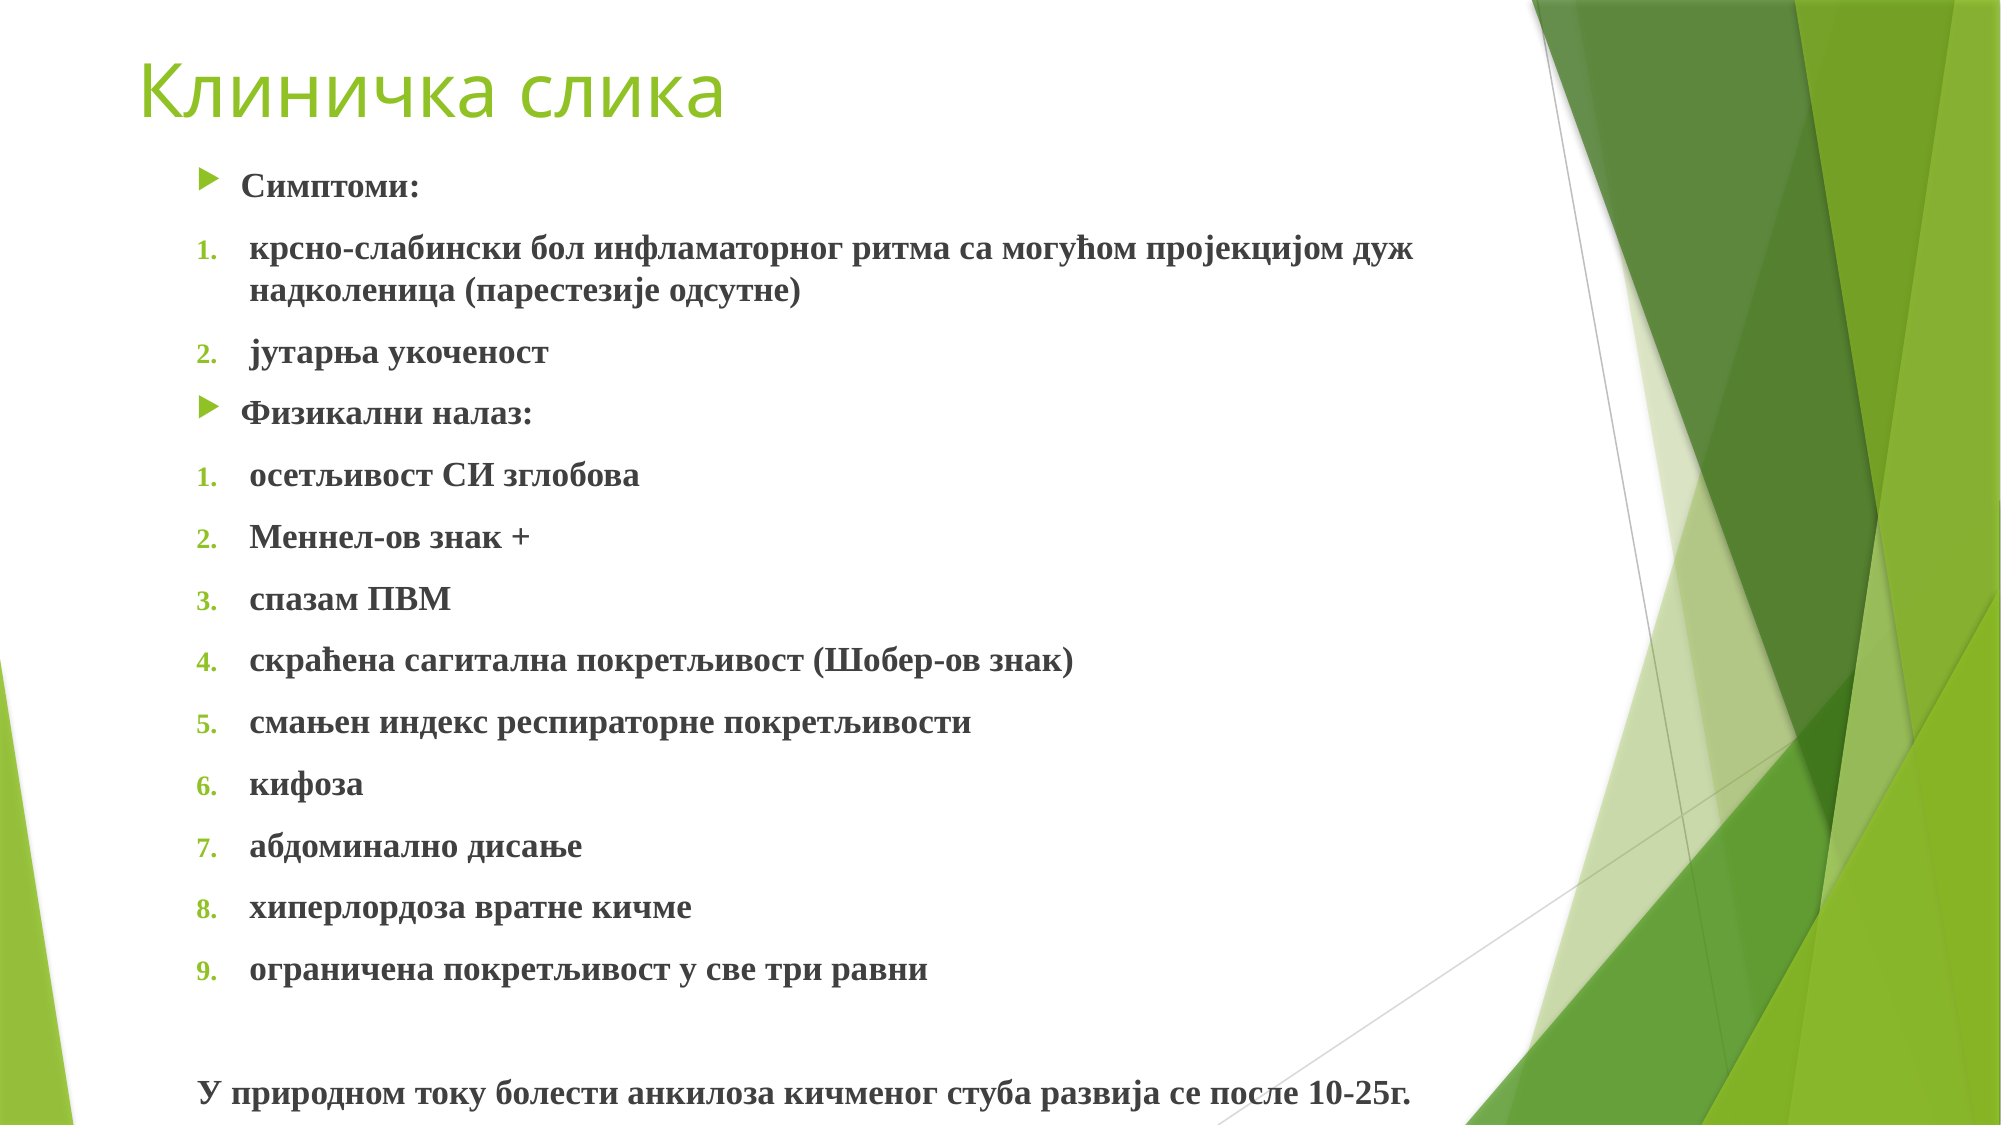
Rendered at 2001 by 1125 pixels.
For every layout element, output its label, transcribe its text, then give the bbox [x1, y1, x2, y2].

list Симптоми: крсно-слабински бол инфламаторног ритма са могућом пројекцијом дуж надколеница (парестезије одсутне) јутарња укоченост Физикални налаз: осетљивост СИ зглобова Меннел-ов знак + спазам ПВМ скраћена сагитална покретљивост (Шобер-ов знак) смањен индекс респираторне покретљивости кифоза абдоминално дисање хиперлордоза вратне кичме ограничена покретљивост у све три равни У природном току болести анкилоза кичменог стуба развија се после 10-25г. [111, 154, 1522, 1125]
title Клиничка слика [122, 35, 1533, 150]
